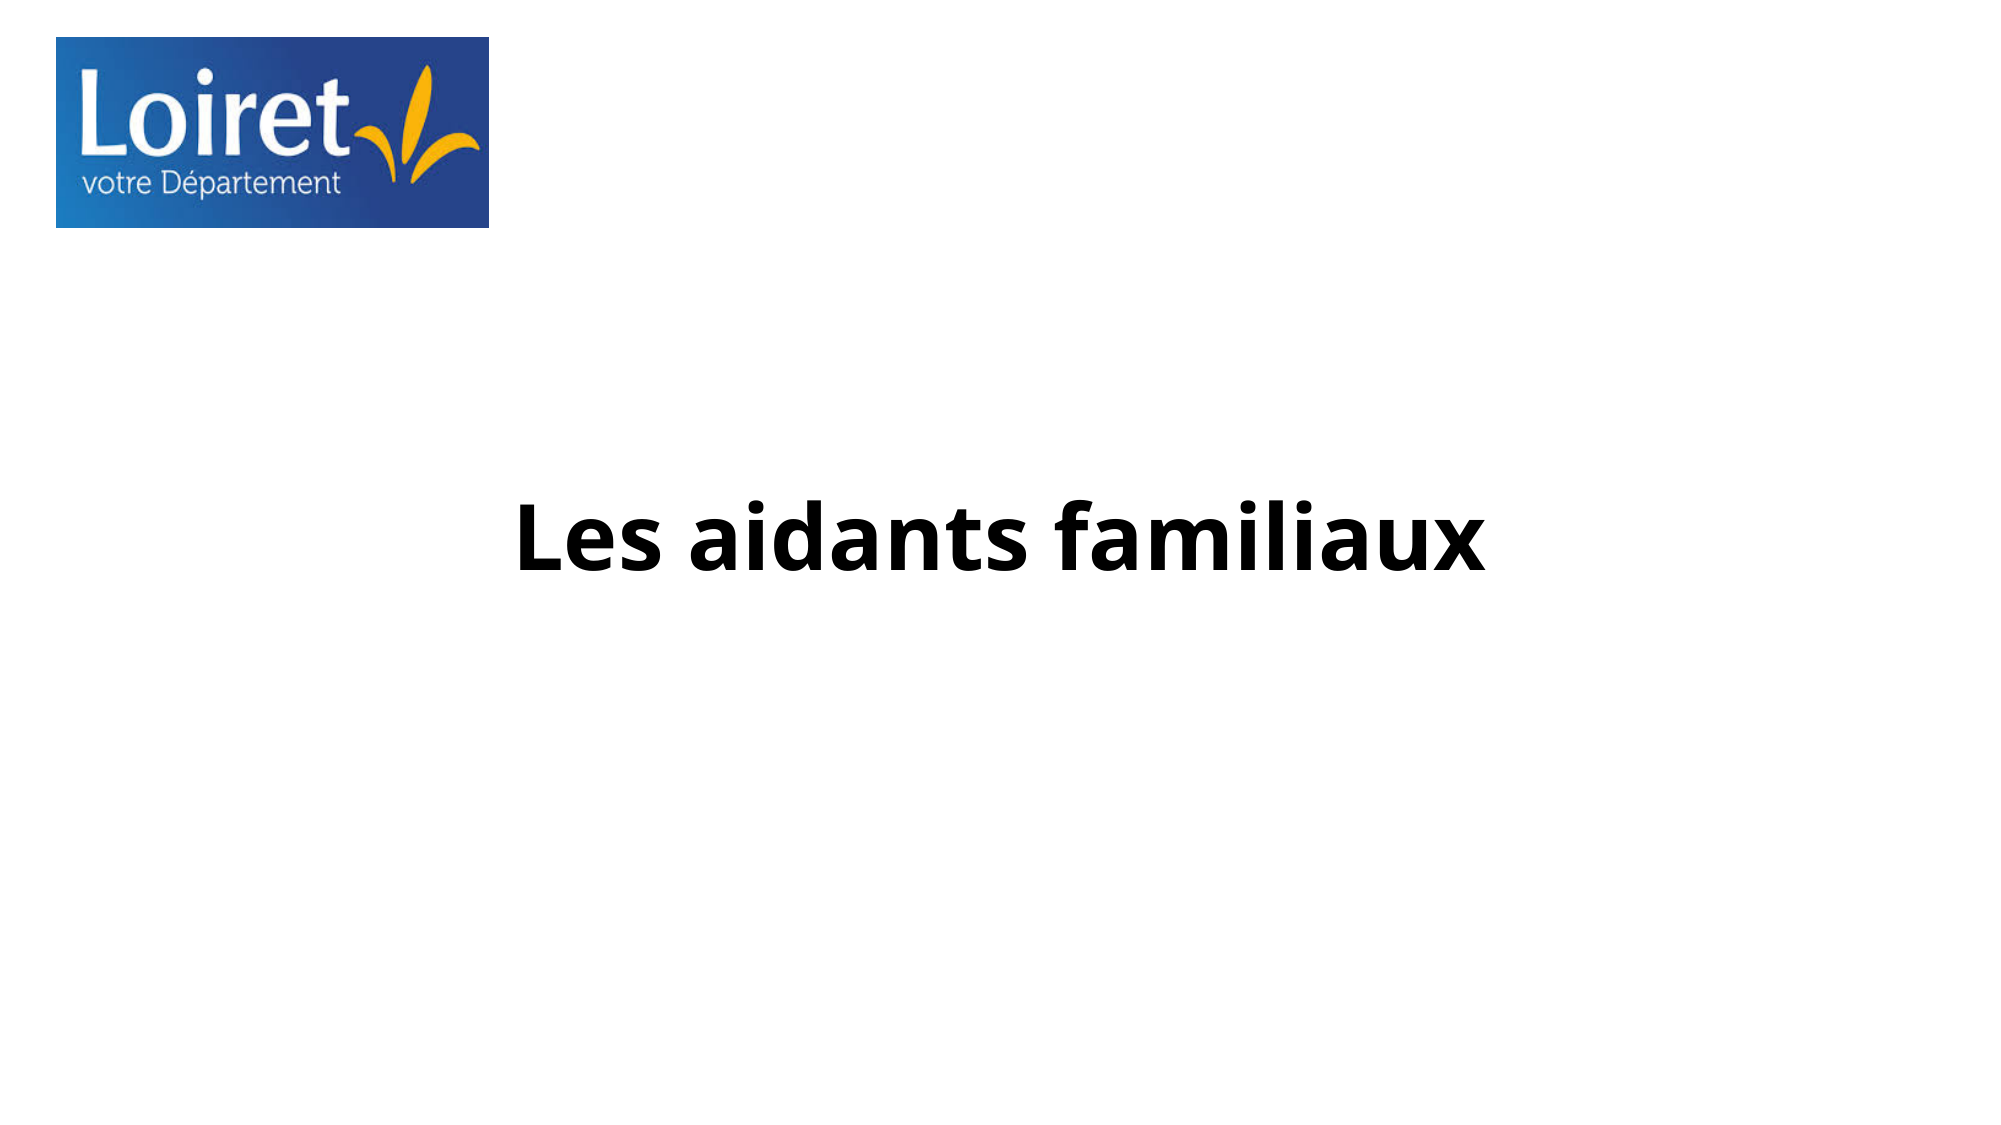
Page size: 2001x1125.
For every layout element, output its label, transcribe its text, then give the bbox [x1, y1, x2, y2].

picture [56, 37, 489, 228]
title Les aidants familiaux [137, 460, 1863, 621]
